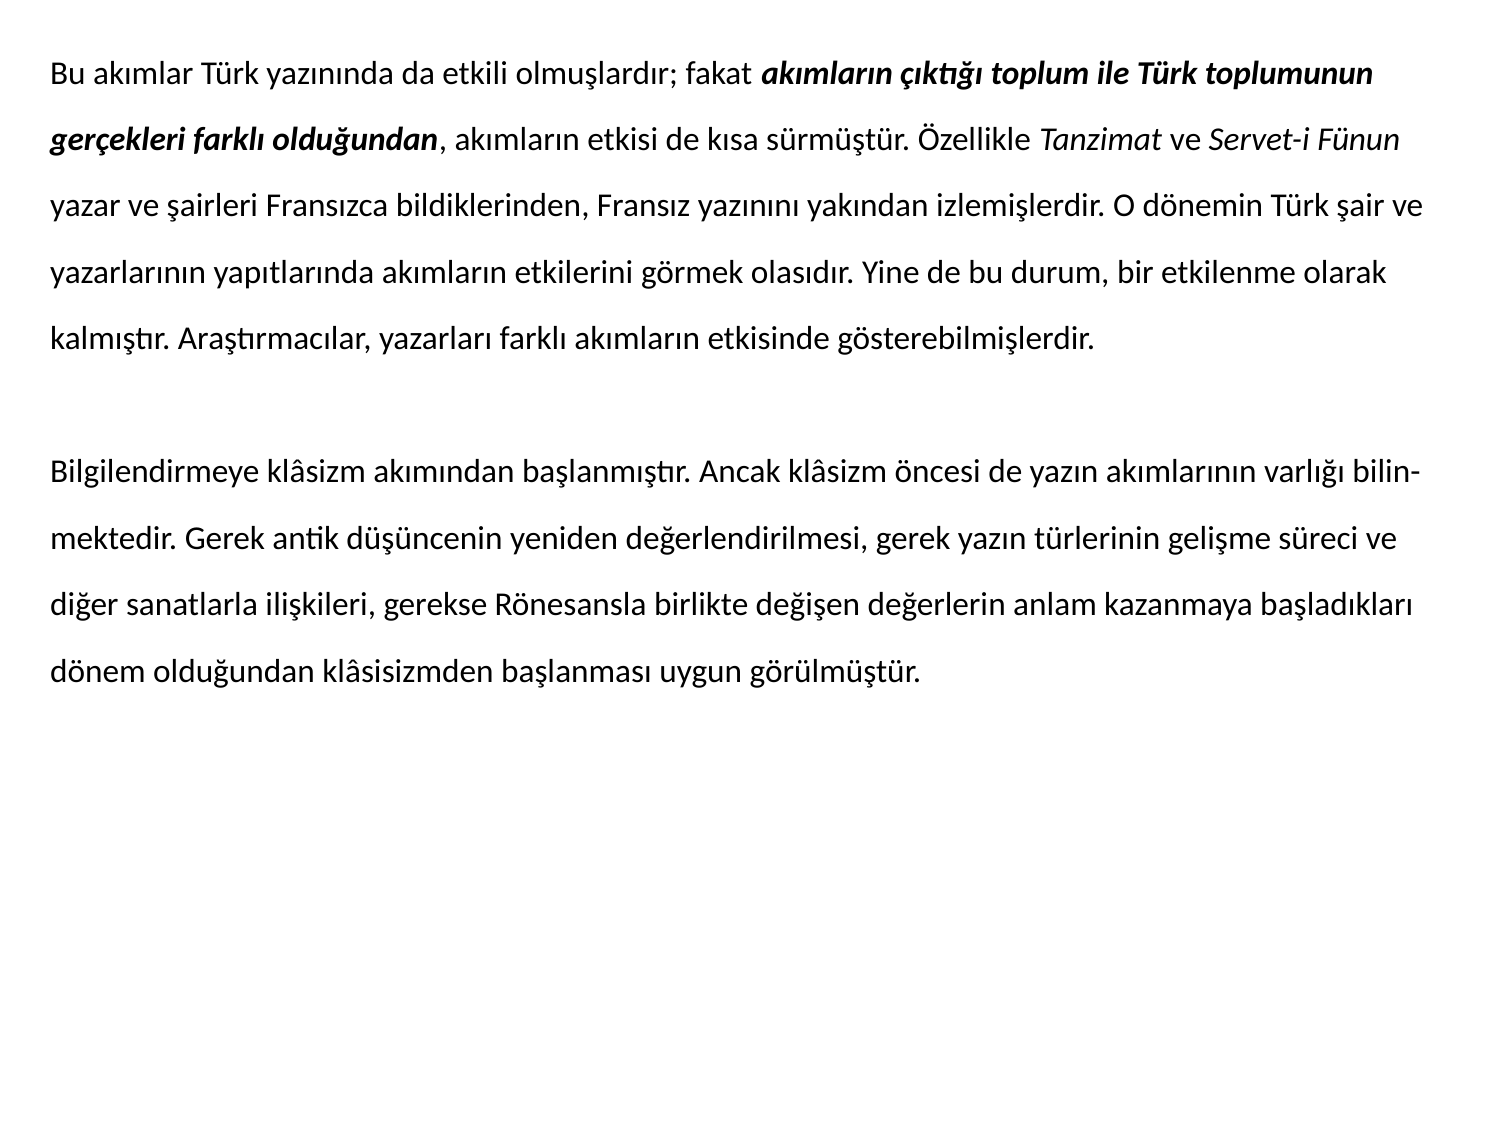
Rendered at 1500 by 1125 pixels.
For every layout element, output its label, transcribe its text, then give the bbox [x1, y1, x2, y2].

list Bu akımlar Türk yazınında da etkili olmuşlardır; fakat akımların çıktığı toplum ile Türk toplumunun gerçekleri farklı olduğundan, akımların etkisi de kısa sürmüştür. Özellikle Tanzimat ve Servet-i Fünun yazar ve şairleri Fransızca bildiklerinden, Fransız yazınını yakından izlemişlerdir. O dönemin Türk şair ve yazarlarının yapıtlarında akımların etkilerini görmek olasıdır. Yine de bu durum, bir etkilenme olarak kalmıştır. Araştırmacılar, yazarları farklı akımların etkisinde gösterebilmişlerdir. Bilgilendirmeye klâsizm akımından başlanmıştır. Ancak klâsizm öncesi de yazın akımlarının varlığı bilin- mektedir. Gerek antik düşüncenin yeniden değerlendirilmesi, gerek yazın türlerinin gelişme süreci ve diğer sanatlarla ilişkileri, gerekse Rönesansla birlikte değişen değerlerin anlam kazanmaya başladıkları dönem olduğundan klâsisizmden başlanması uygun görülmüştür. [35, 23, 1477, 1090]
